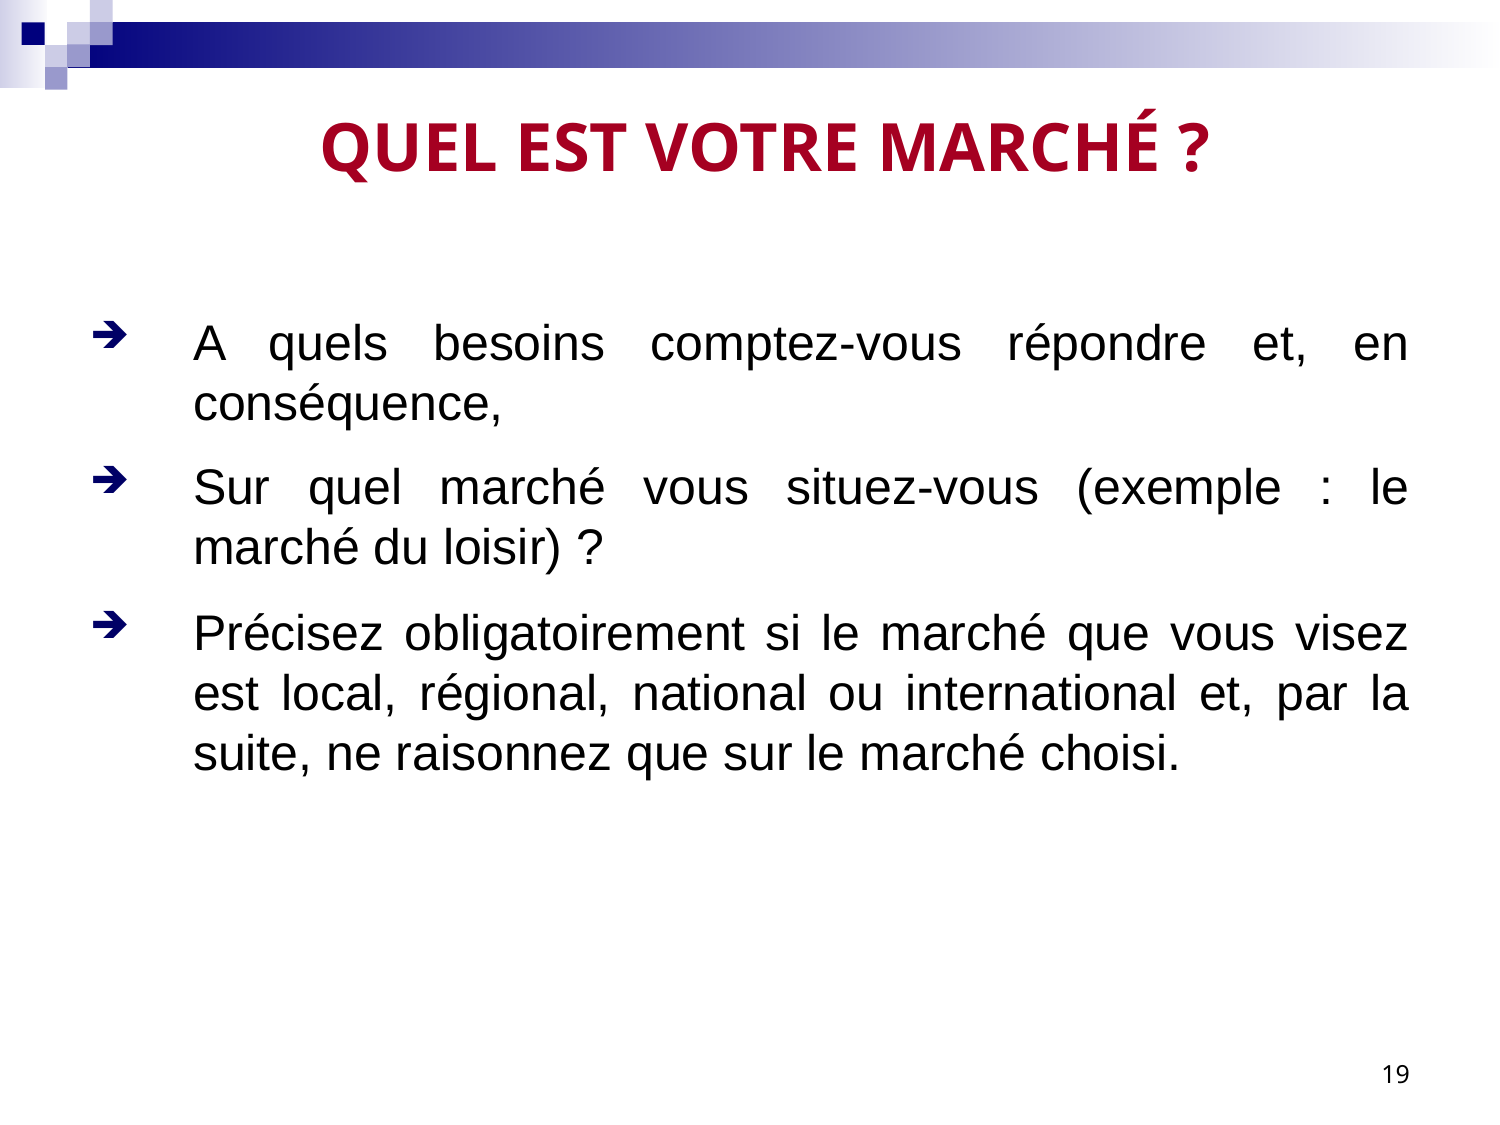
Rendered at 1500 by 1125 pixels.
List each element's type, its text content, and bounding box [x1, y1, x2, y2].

slide_number 19 [1074, 1025, 1425, 1100]
list A quels besoins comptez-vous répondre et, en conséquence, Sur quel marché vous situez-vous (exemple : le marché du loisir) ? Précisez obligatoirement si le marché que vous visez est local, régional, national ou international et, par la suite, ne raisonnez que sur le marché choisi. [75, 302, 1425, 800]
title QUEL EST VOTRE MARCHÉ ? [112, 95, 1436, 194]
